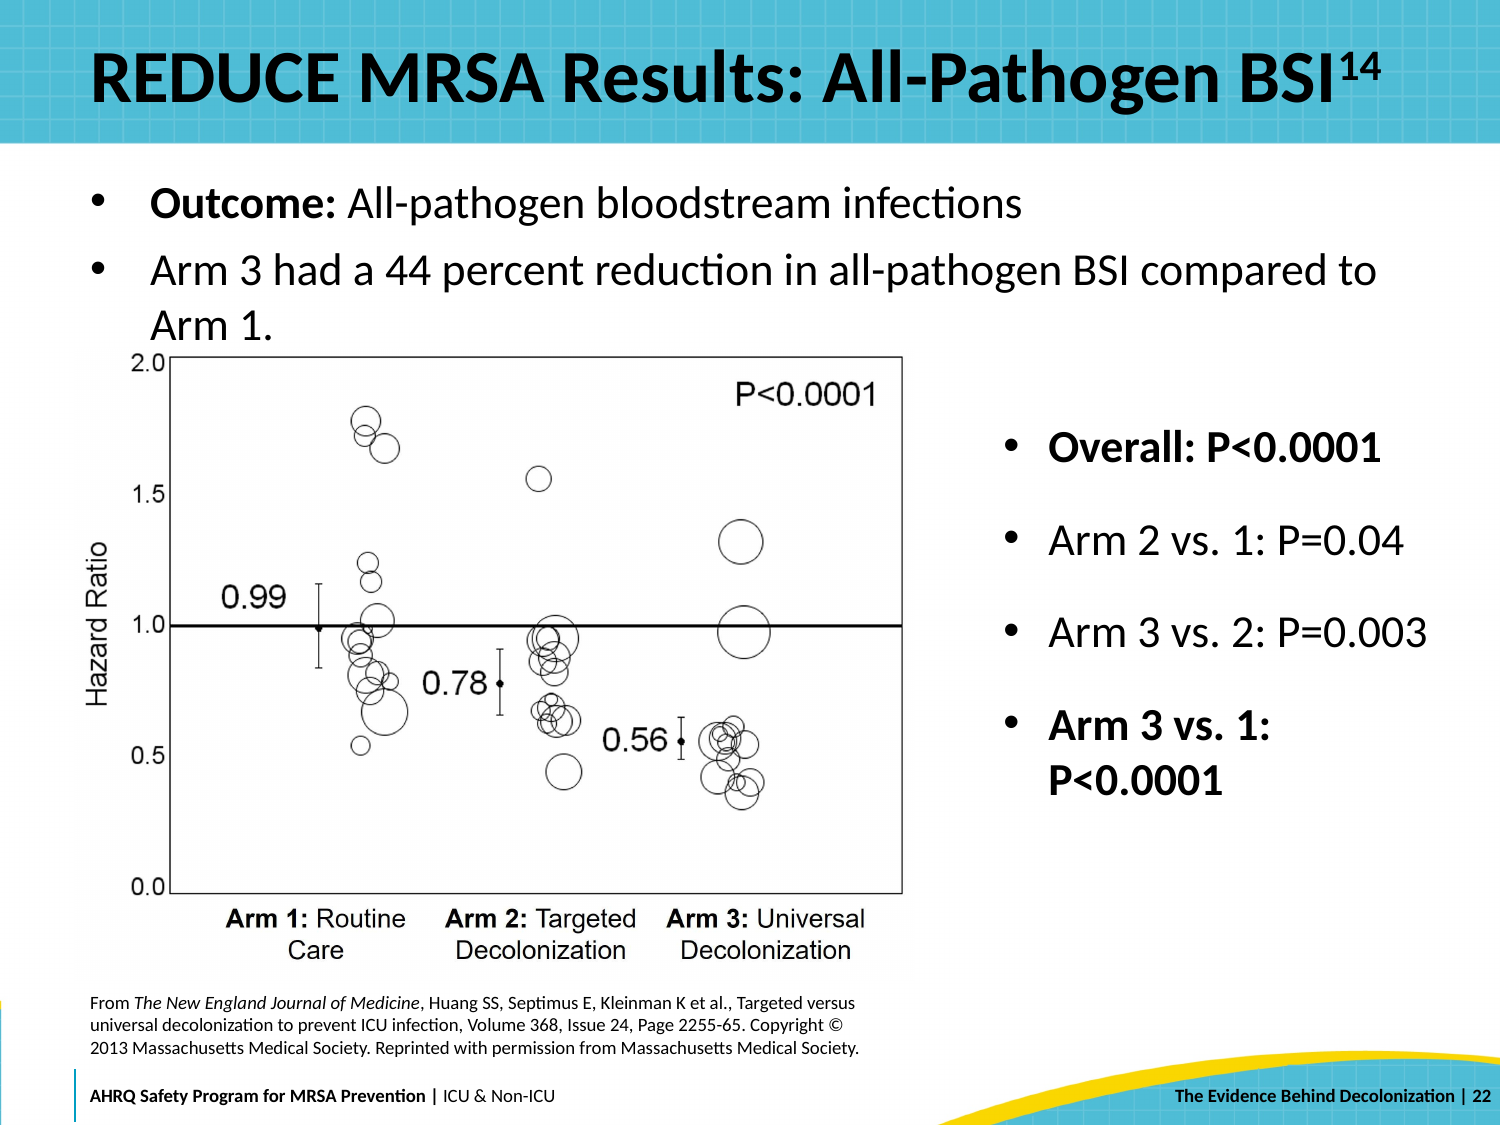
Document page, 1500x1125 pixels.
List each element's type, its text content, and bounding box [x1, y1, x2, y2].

list Overall: P<0.0001 Arm 2 vs. 1: P=0.04 Arm 3 vs. 2: P=0.003 Arm 3 vs. 1: P<0.0001 [988, 409, 1455, 894]
title REDUCE MRSA Results: All-Pathogen BSI14 [75, 0, 1425, 150]
slide_number | 22 [1455, 1065, 1500, 1125]
picture [0, 0, 1500, 1125]
list Outcome: All-pathogen bloodstream infections Arm 3 had a 44 percent reduction in all-pathogen BSI compared to Arm 1. [75, 164, 1425, 375]
list From The New England Journal of Medicine, Huang SS, Septimus E, Kleinman K et al., Targeted versus universal decolonization to prevent ICU infection, Volume 368, Issue 24, Page 2255-65. Copyright © 2013 Massachusetts Medical Society. Reprinted with permission from Massachusetts Medical Society. [75, 982, 900, 1125]
